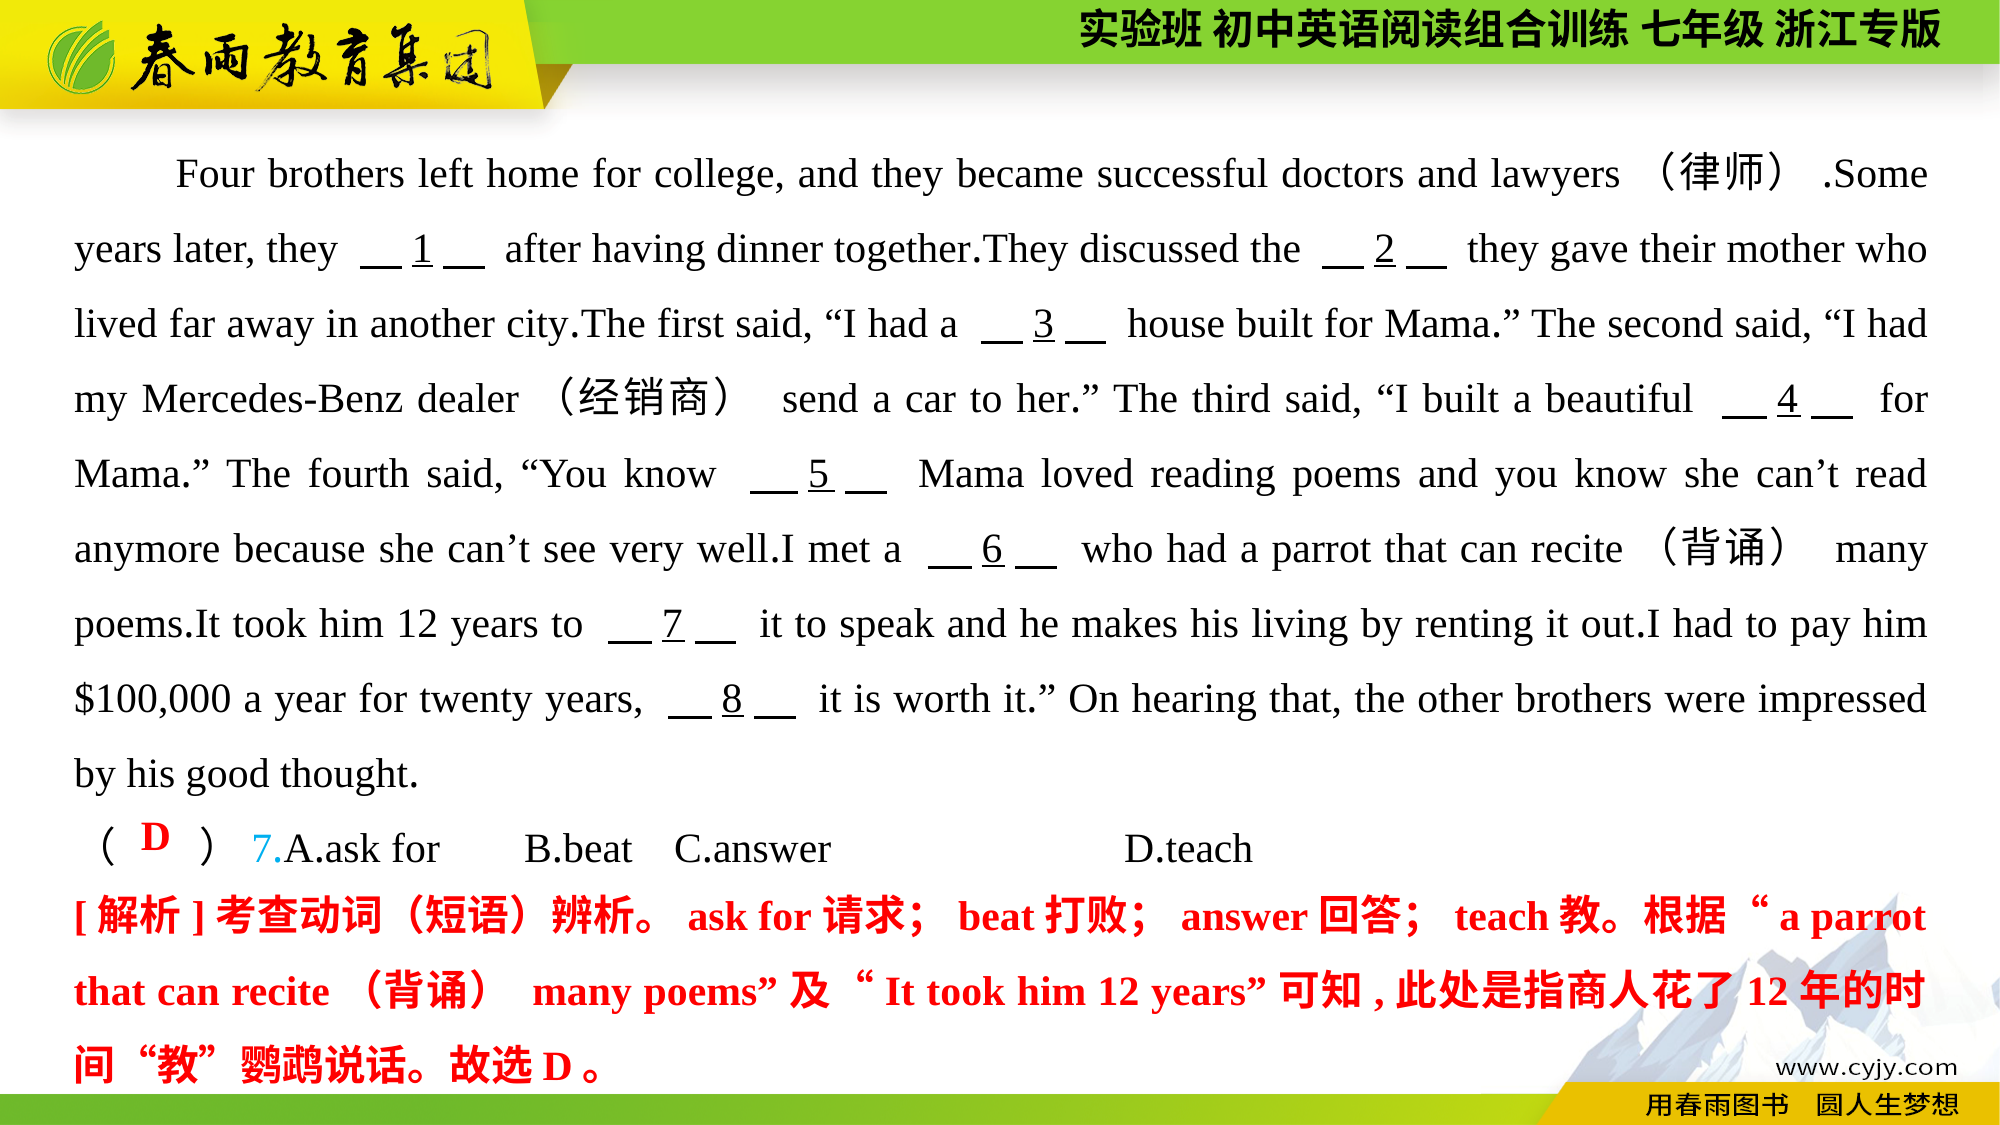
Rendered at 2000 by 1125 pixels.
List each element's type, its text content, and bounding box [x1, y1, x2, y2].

text_box [解析]考查动词（短语）辨析。ask for请求；beat打败；answer回答；teach教。根据“a parrot that can recite（背诵） many poems”及“It took him 12 years”可知,此处是指商人花了12年的时间“教”鹦鹉说话。故选D。 [58, 856, 1942, 1097]
picture [0, 0, 2000, 1125]
text_box D [126, 801, 186, 856]
list Four brothers left home for college, and they became successful doctors and lawyers（律师）.Some years later, they 1 after having dinner together.They discussed the 2 they gave their mother who lived far away in another city.The first said, “I had a 3 house built for Mama.” The second said, “I had my Mercedes-Benz dealer（经销商） send a car to her.” The third said, “I built a beautiful 4 for Mama.” The fourth said, “You know 5 Mama loved reading poems and you know she can’t read anymore because she can’t see very well.I met a 6 who had a parrot that can recite（背诵） many poems.It took him 12 years to 7 it to speak and he makes his living by renting it out.I had to pay him $100,000 a year for twenty years, 8 it is worth it.” On hearing that, the other brothers were impressed by his good thought. （ ）7.A.ask for B.beat C.answer D.teach [59, 113, 1944, 887]
